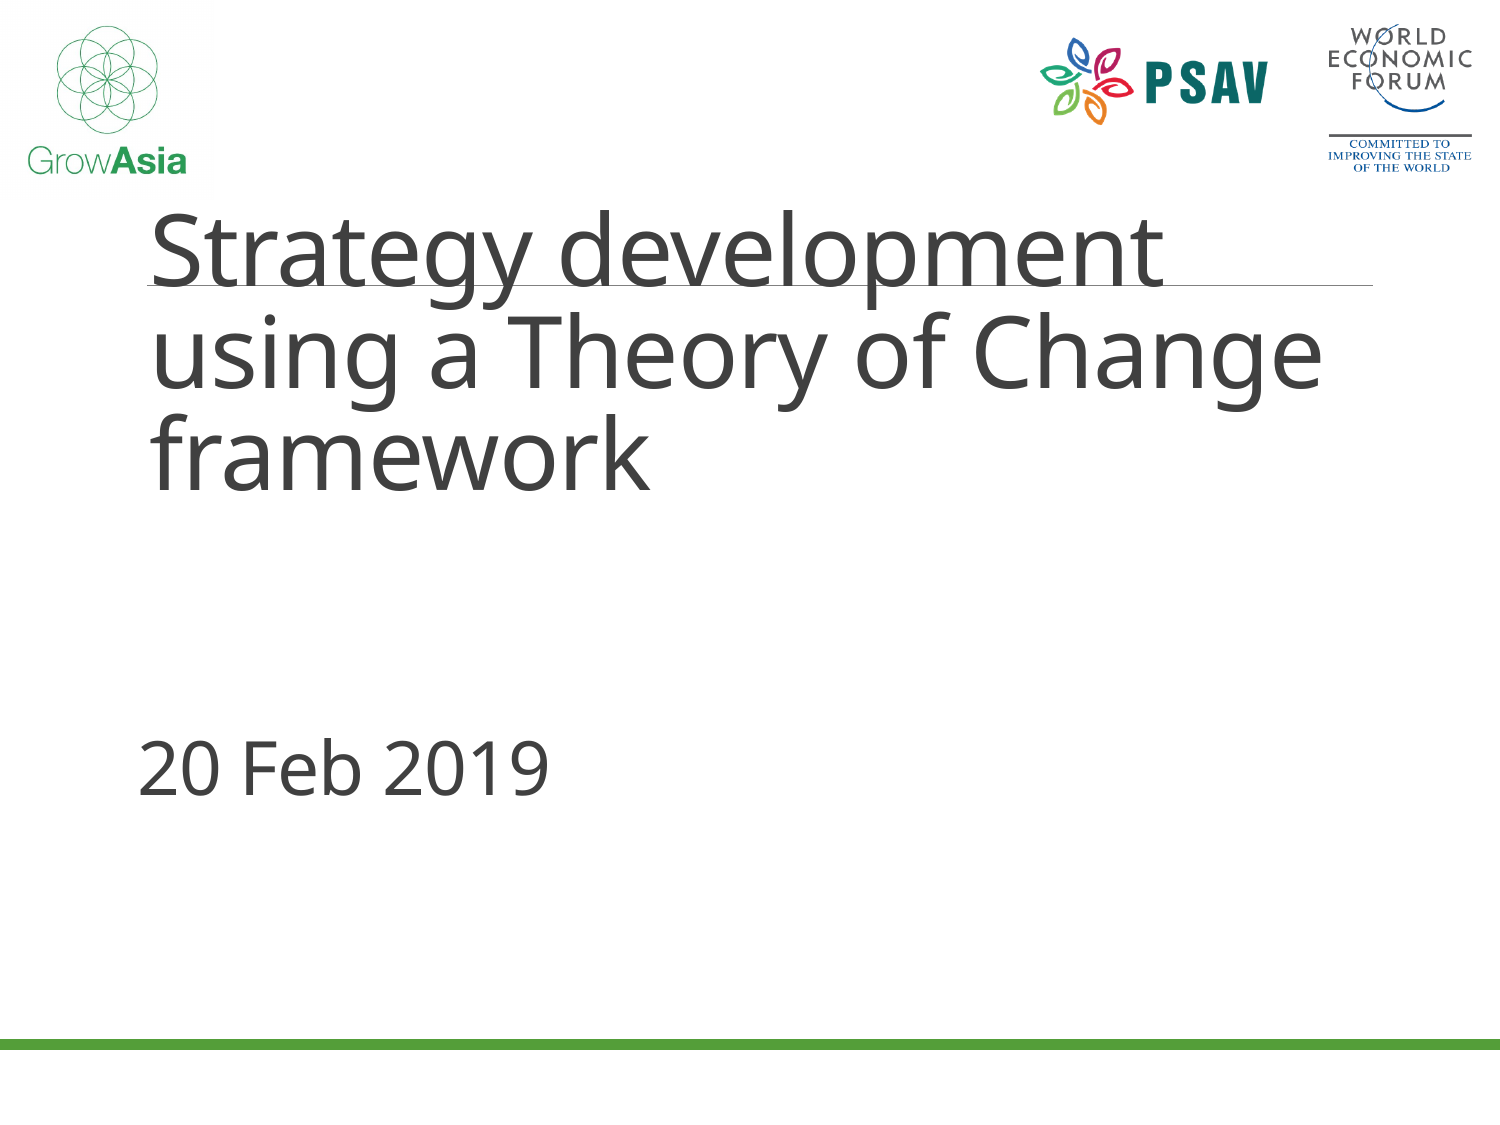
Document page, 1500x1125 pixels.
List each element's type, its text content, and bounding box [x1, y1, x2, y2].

text_box 20 Feb 2019 [122, 641, 895, 818]
picture [1326, 22, 1474, 173]
picture [1031, 37, 1287, 42]
picture [0, 0, 214, 200]
title Strategy development using a Theory of Change framework [134, 42, 1366, 519]
